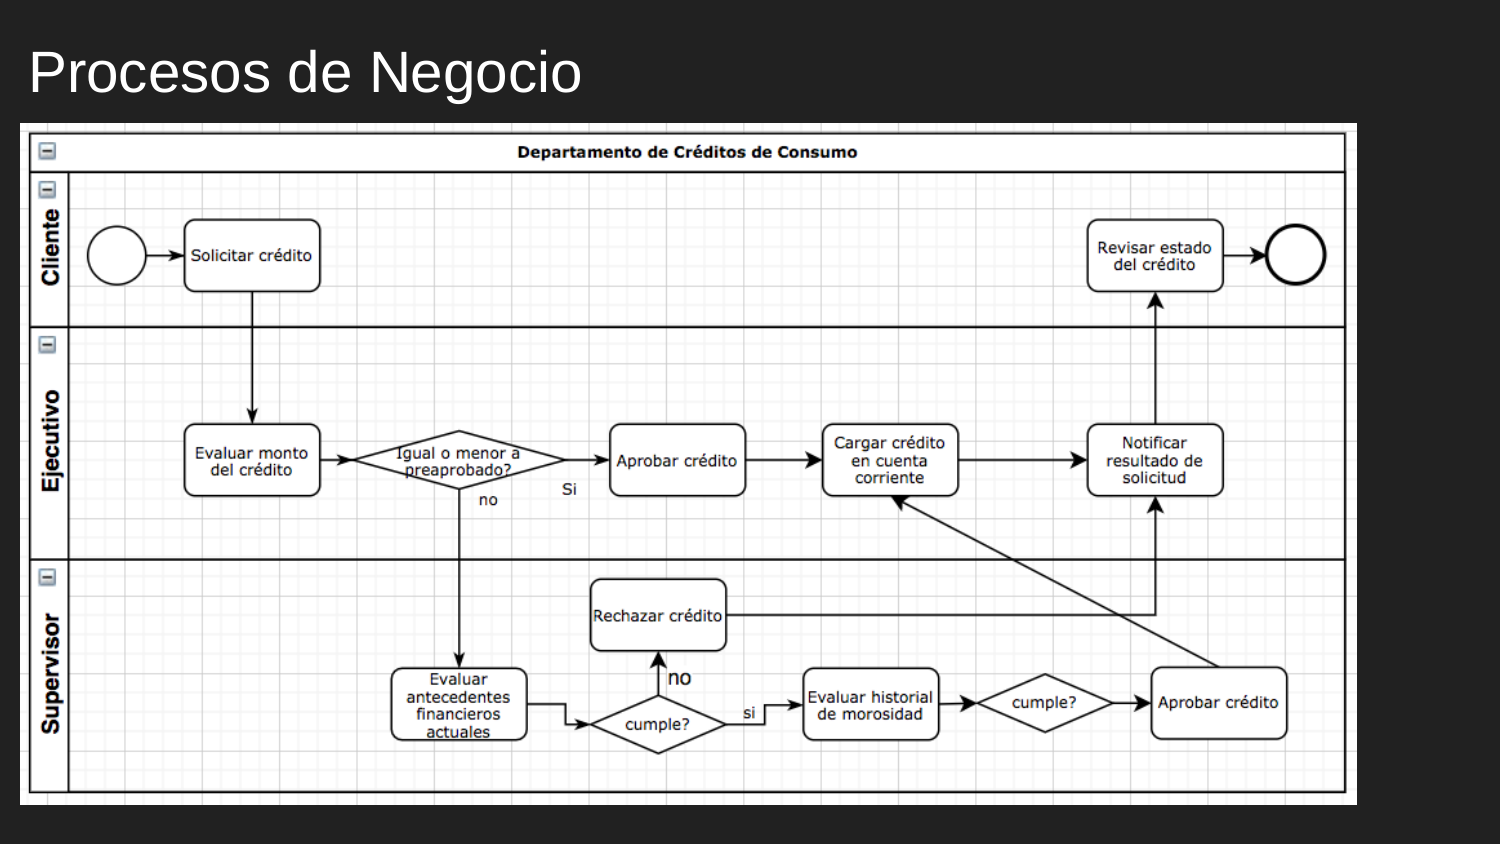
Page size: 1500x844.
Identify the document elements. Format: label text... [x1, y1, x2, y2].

picture [20, 123, 1358, 805]
title Procesos de Negocio [13, 19, 1412, 114]
